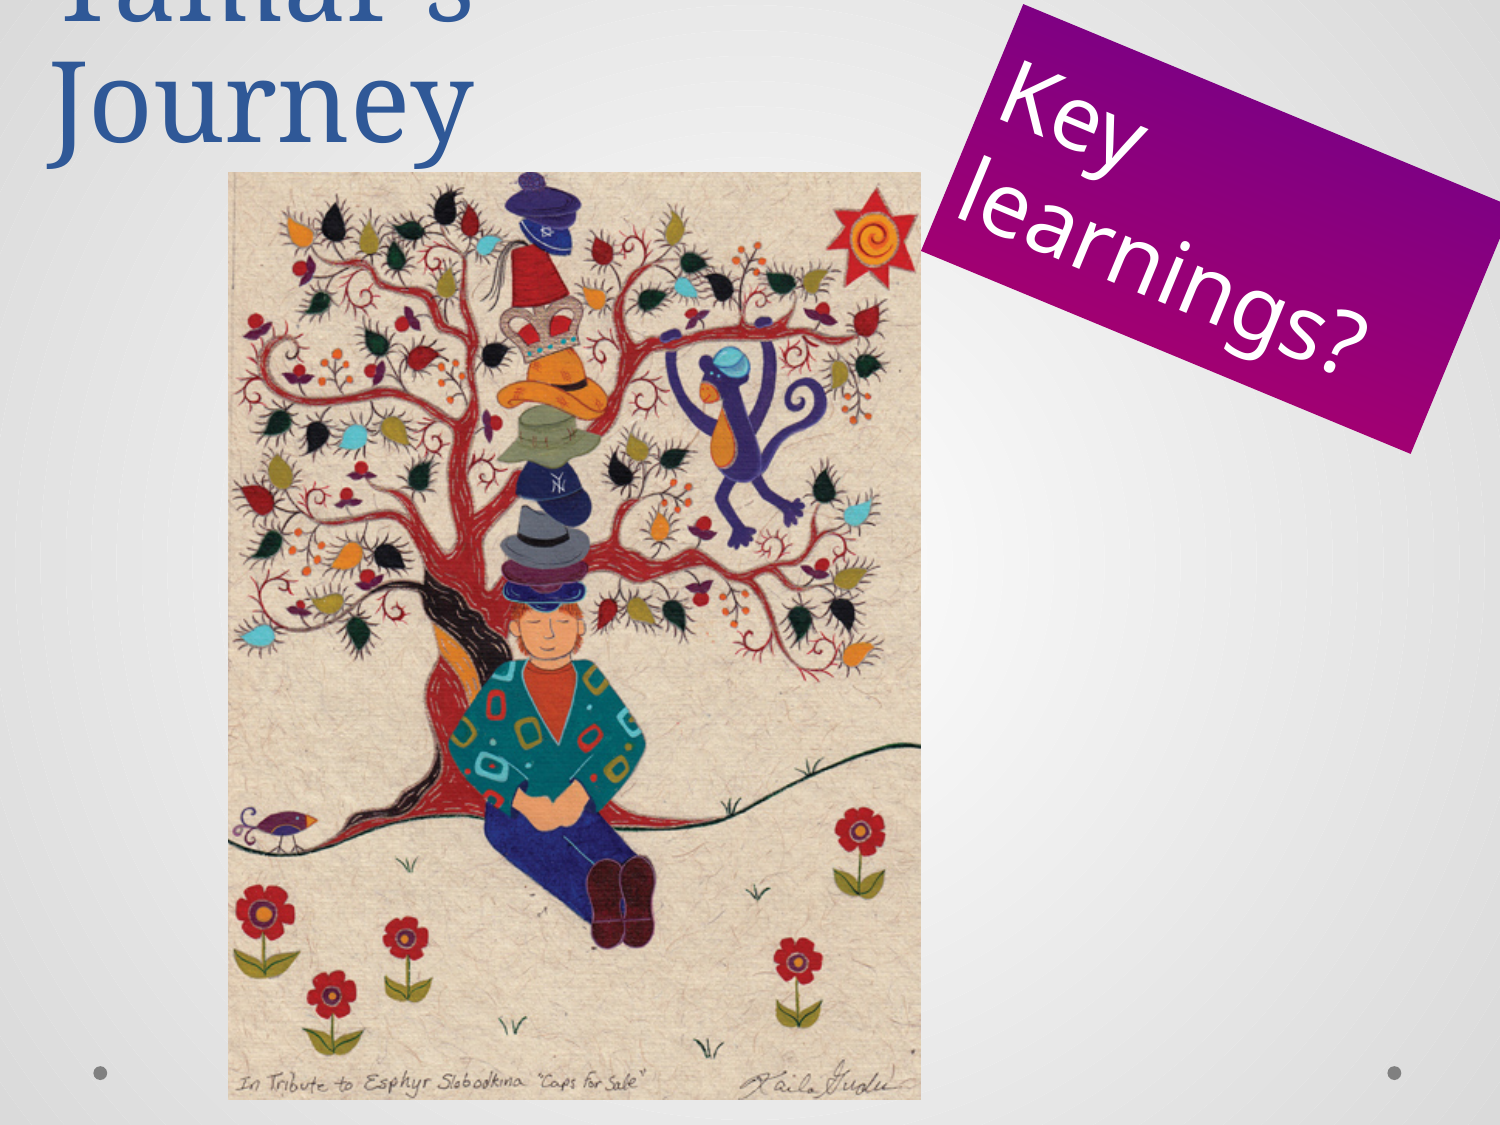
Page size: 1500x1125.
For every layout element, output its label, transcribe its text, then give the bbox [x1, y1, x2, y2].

text_box Key learnings? [925, 4, 1500, 454]
title Tamar’s Journey [33, 7, 920, 173]
picture [228, 172, 922, 1101]
